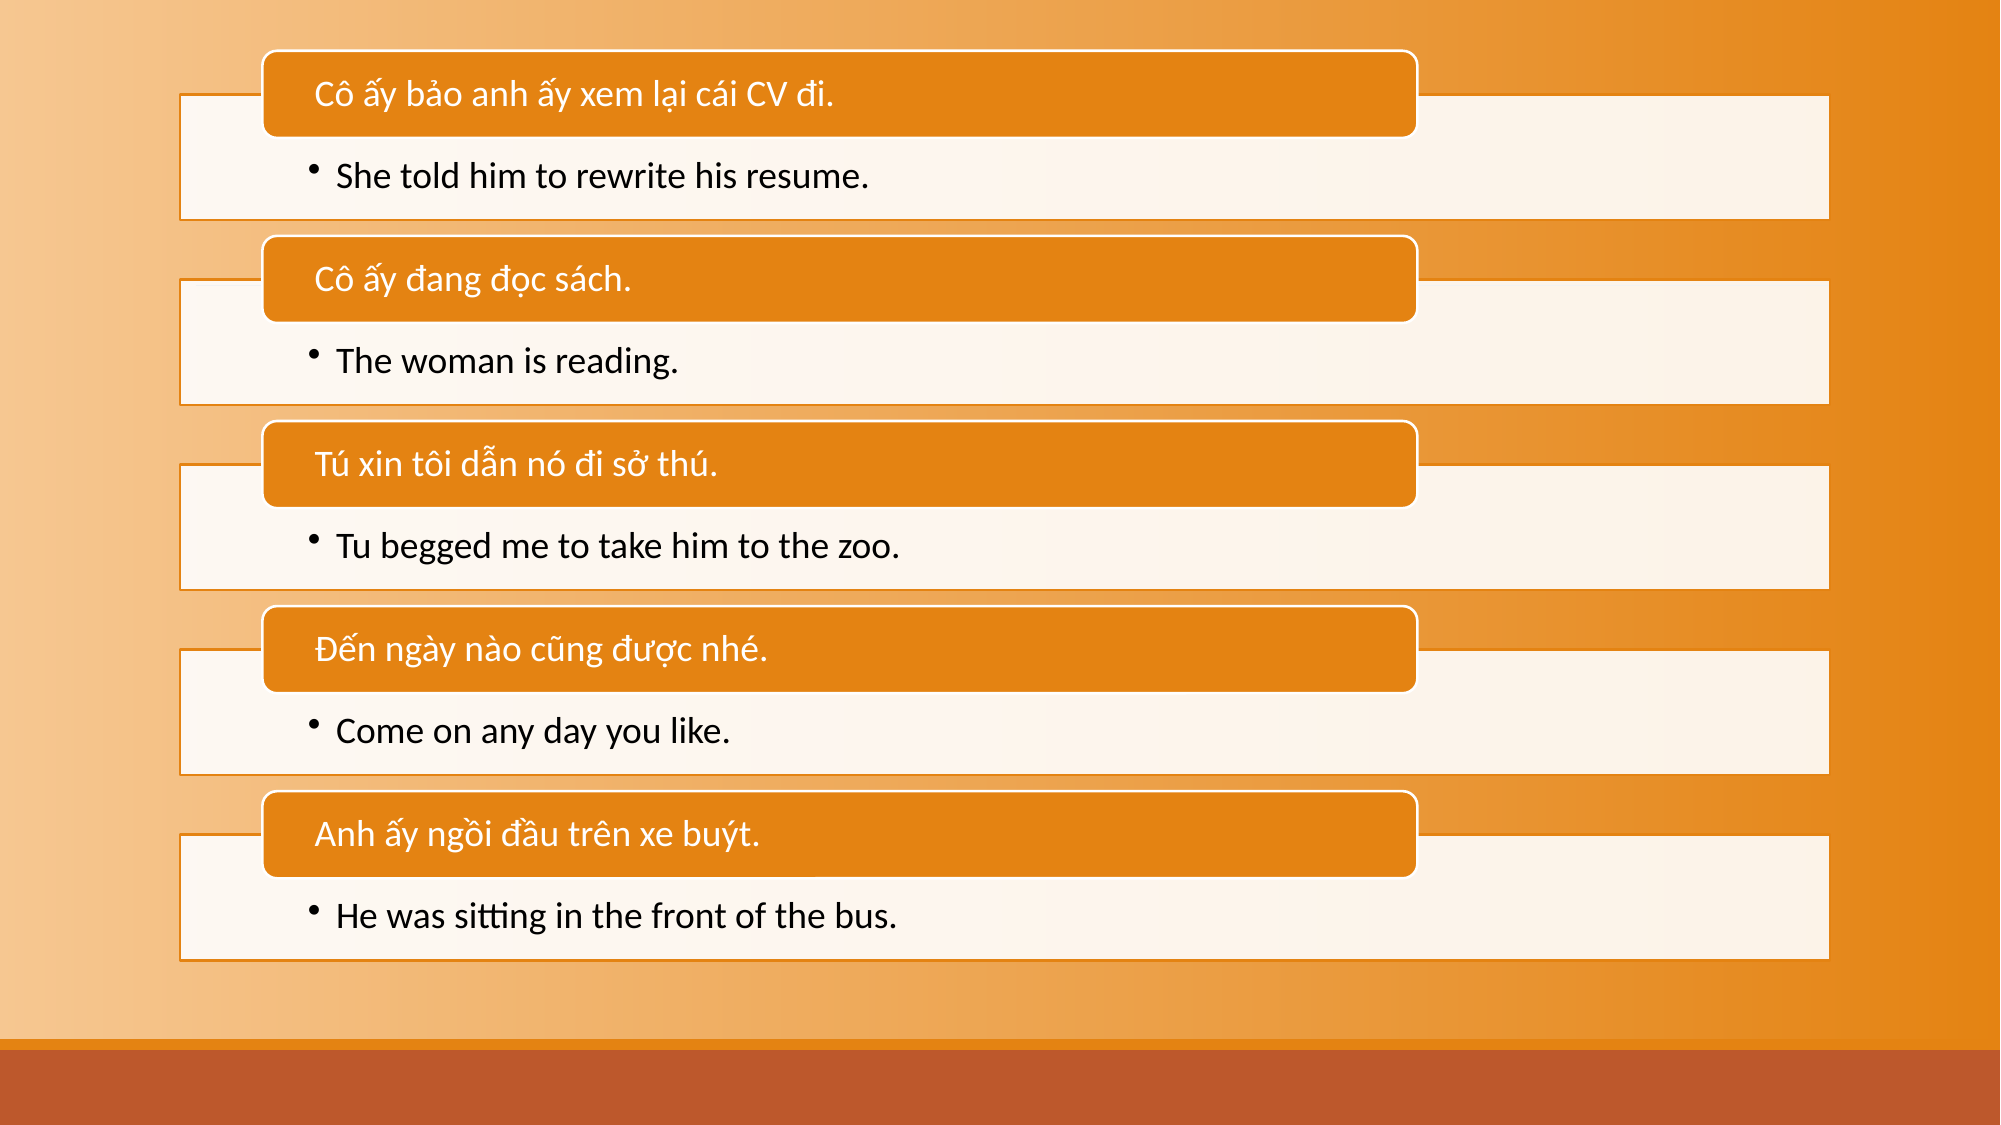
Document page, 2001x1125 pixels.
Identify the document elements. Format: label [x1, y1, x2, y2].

list [179, 47, 1831, 964]
